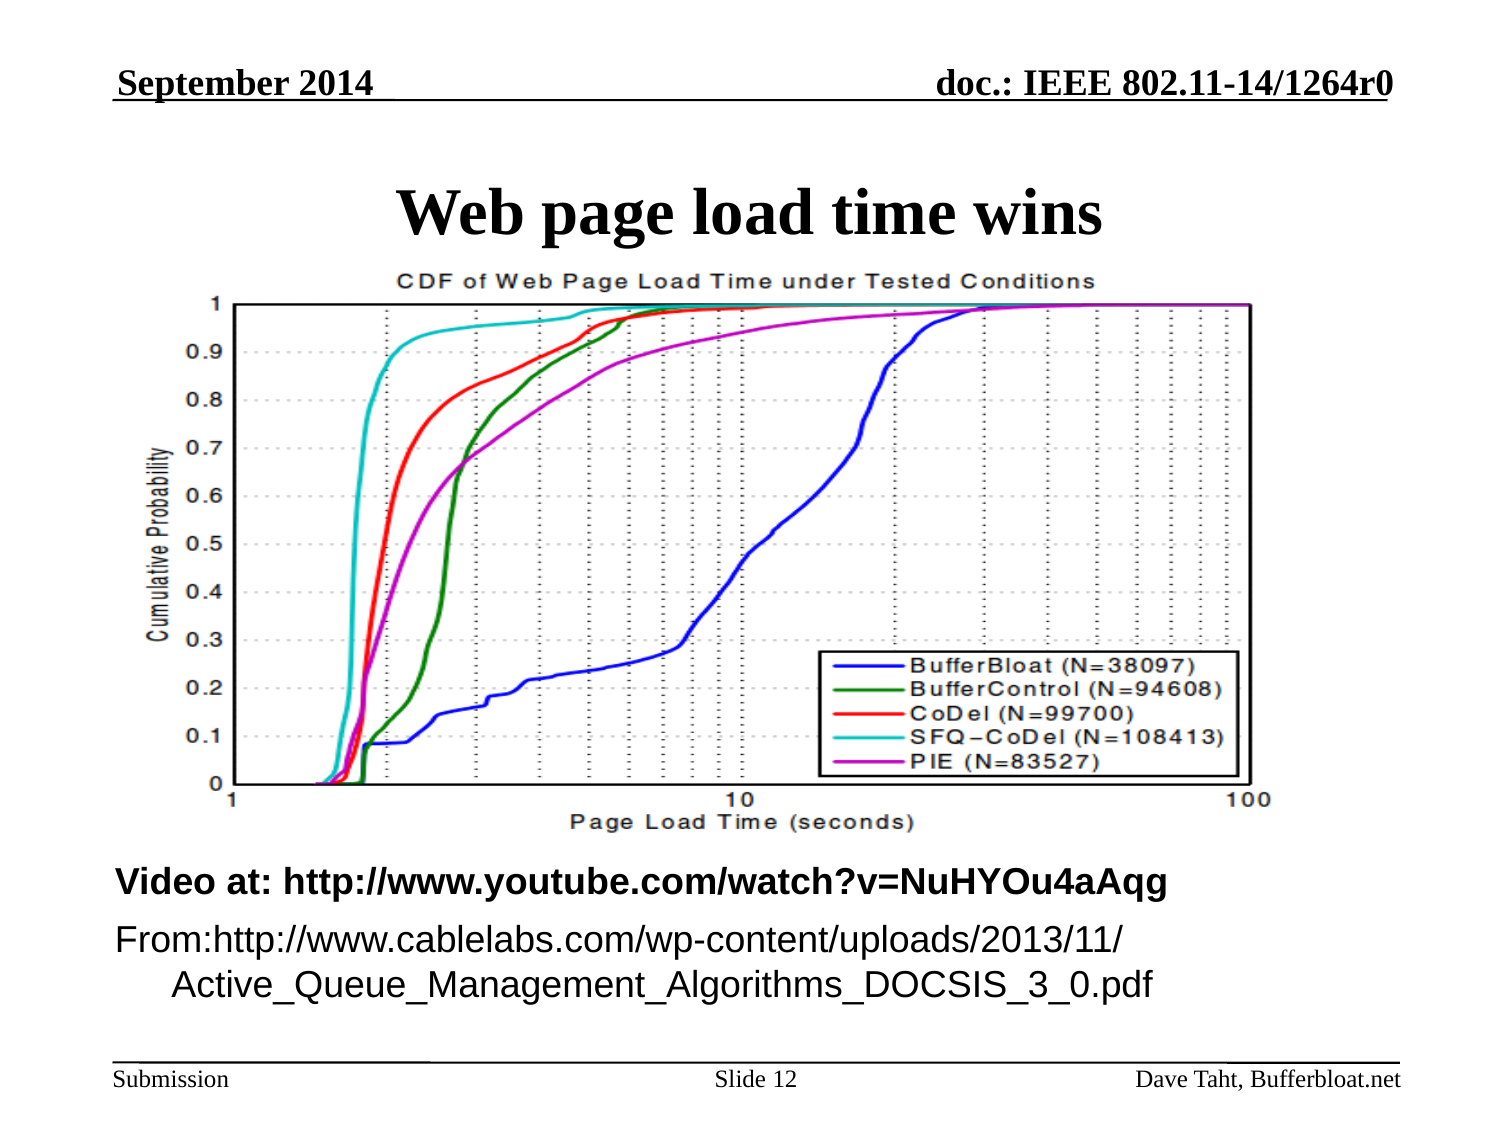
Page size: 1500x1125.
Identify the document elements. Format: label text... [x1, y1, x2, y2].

footer Dave Taht, Bufferbloat.net [1007, 1061, 1402, 1093]
slide_number Slide 12 [712, 1061, 800, 1123]
title Web page load time wins [112, 111, 1388, 303]
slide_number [116, 58, 507, 104]
list Video at: http://www.youtube.com/watch?v=NuHYOu4aAqg From:http://www.cablelabs.com/wp-content/uploads/2013/11/Active_Queue_Management_Algorithms_DOCSIS_3_0.pdf [99, 849, 1438, 1038]
picture [62, 259, 1376, 851]
